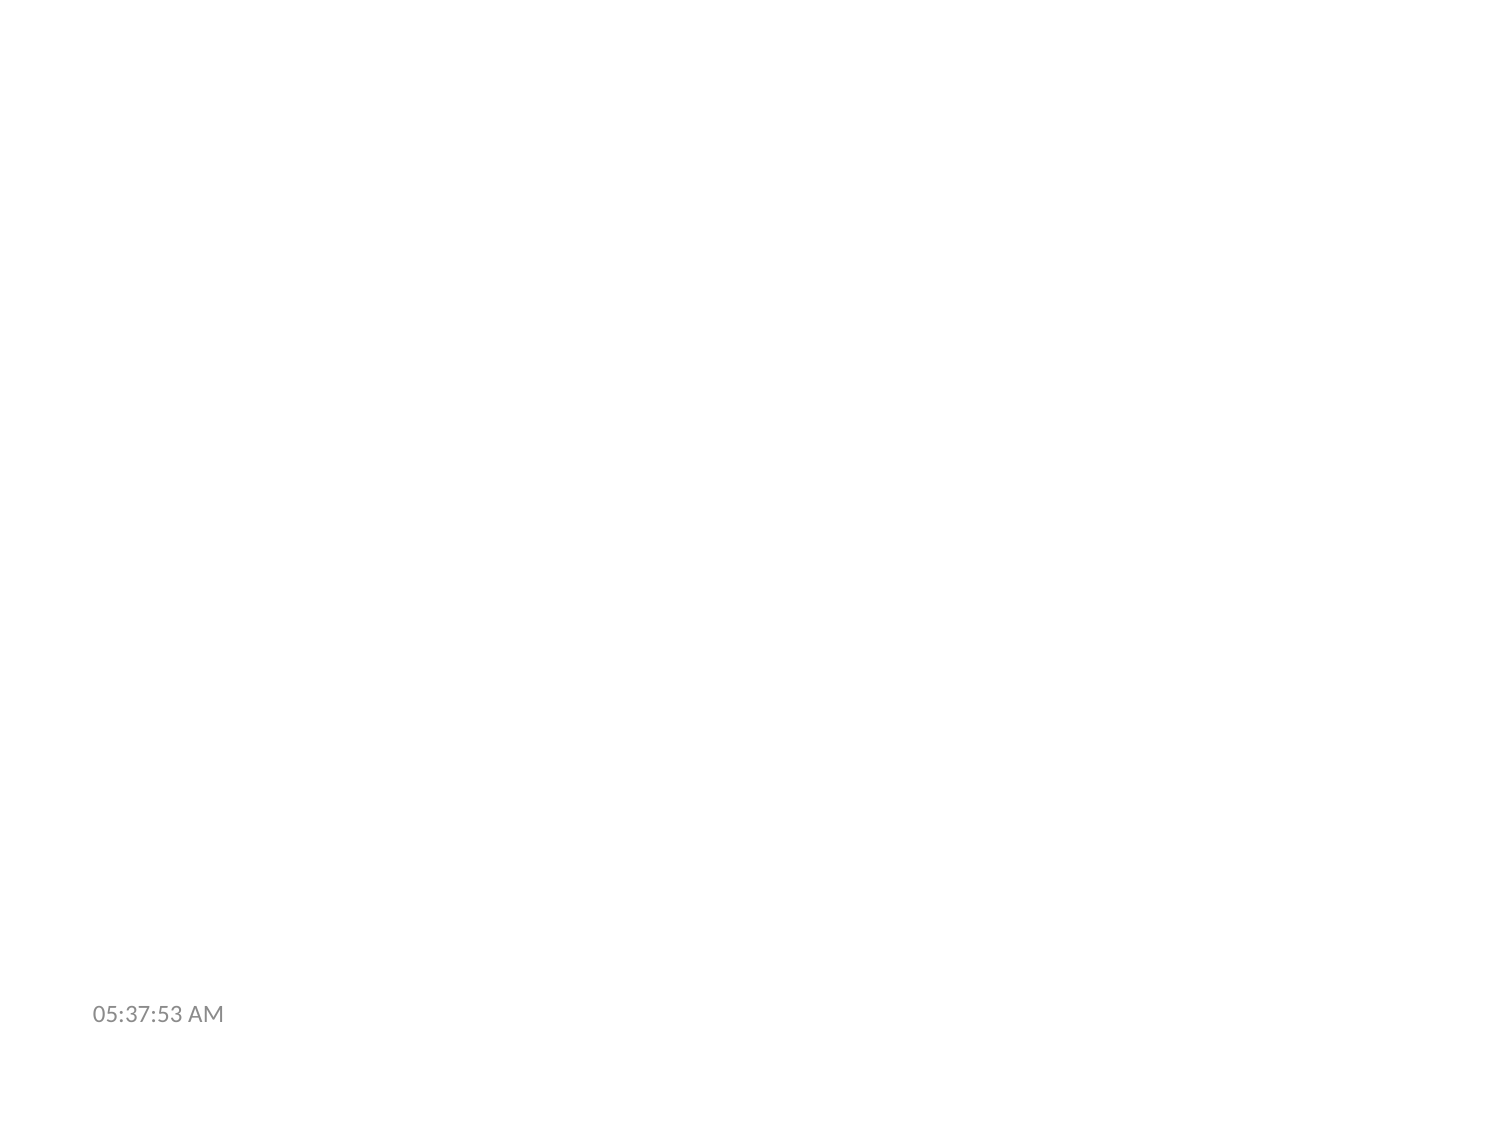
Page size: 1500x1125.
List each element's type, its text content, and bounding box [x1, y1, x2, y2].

text_box 3:35:09 PM [77, 982, 428, 1043]
